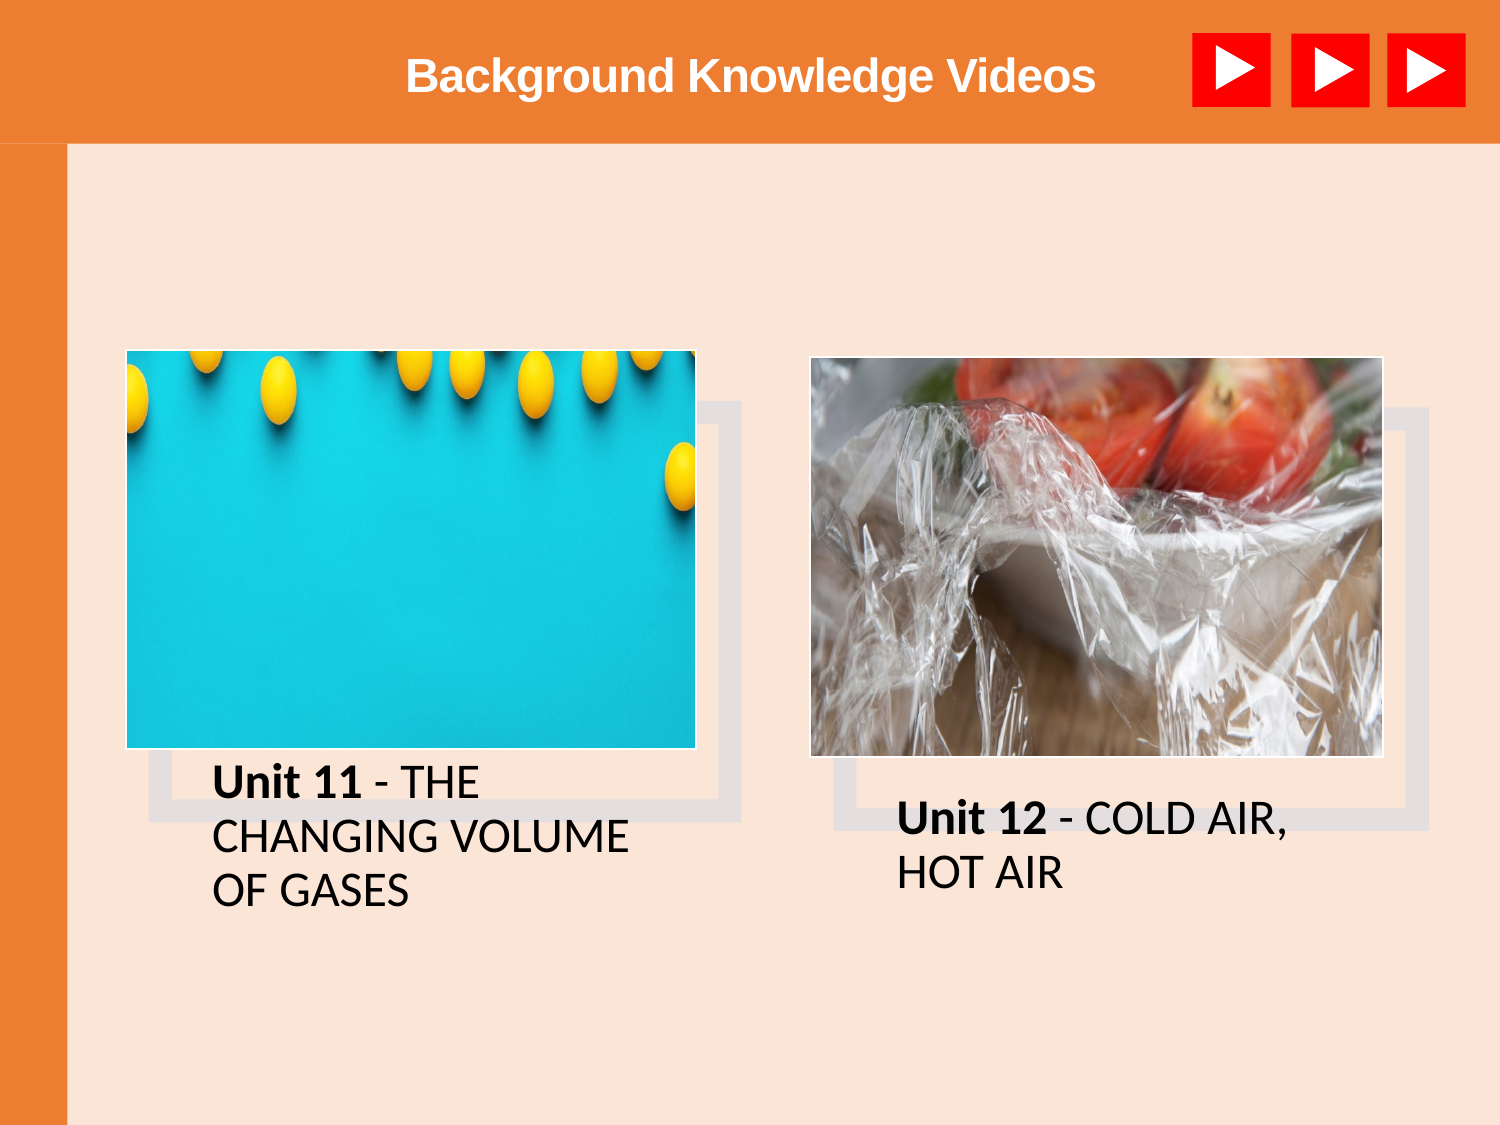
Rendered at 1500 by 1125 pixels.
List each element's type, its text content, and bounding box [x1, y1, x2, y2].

text_box [0, 0, 1500, 145]
text_box [0, 143, 68, 1125]
text_box Background Knowledge Videos [390, 37, 1124, 109]
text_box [125, 103, 1084, 1069]
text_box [809, 109, 1500, 1079]
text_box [1192, 33, 1466, 108]
